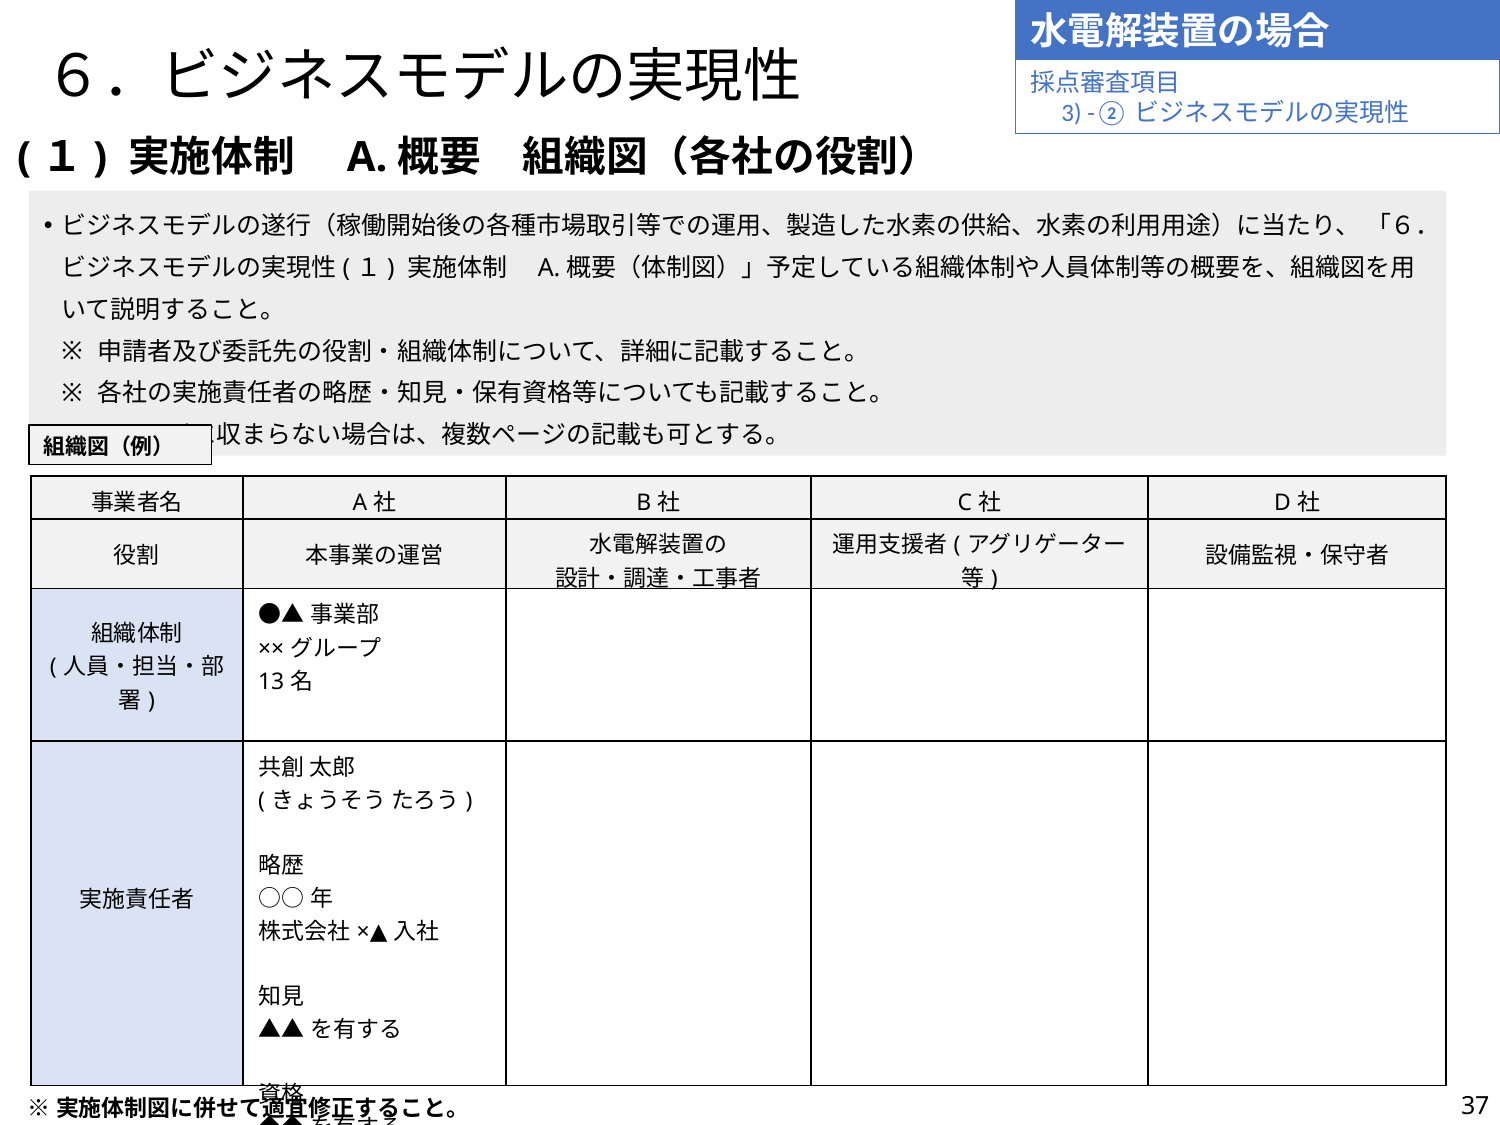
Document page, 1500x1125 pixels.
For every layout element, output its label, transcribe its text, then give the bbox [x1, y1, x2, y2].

table_cell 組織体制 (人員・担当・部署) [32, 589, 242, 740]
table_cell ●▲事業部 ××グループ 13名 [244, 589, 505, 740]
text_box 組織図（例） [29, 425, 212, 465]
table_cell [1149, 589, 1445, 740]
table_cell [507, 742, 810, 1085]
table_header 事業者名 [32, 477, 242, 518]
table_cell 共創 太郎 (きょうそう たろう) 略歴 ○○年 株式会社×▲入社 知見 ▲▲を有する 資格 ◆◆を有する [244, 742, 505, 1085]
text_box (１) 実施体制 A.概要 組織図（各社の役割） [2, 122, 956, 187]
text_box ※実施体制図に併せて適宜修正すること。 [12, 1086, 722, 1125]
text_box 採点審査項目 3) -②ビジネスモデルの実現性 [1015, 59, 1500, 134]
table_cell 役割 [32, 520, 242, 588]
table_cell [812, 742, 1147, 1085]
text_box 水電解装置の場合 [1015, 0, 1500, 59]
table_cell [812, 589, 1147, 740]
table_cell [1149, 742, 1445, 1085]
table_cell 本事業の運営 [244, 520, 505, 588]
text_box ビジネスモデルの遂行（稼働開始後の各種市場取引等での運用、製造した水素の供給、水素の利用用途）に当たり、 「６．ビジネスモデルの実現性(１) 実施体制 A.概要（体制図）」予定している組織体制や人員体制等の概要を、組織図を用いて説明すること。 申請者及び委託先の役割・組織体制について、詳細に記載すること。 各社の実施責任者の略歴・知見・保有資格等についても記載すること。 1ページに収まらない場合は、複数ページの記載も可とする。 [29, 190, 1447, 456]
table_cell 設備監視・保守者 [1149, 520, 1445, 588]
table_header B社 [507, 477, 810, 518]
table_header D社 [1149, 477, 1445, 518]
table_cell 運用支援者(アグリゲーター等) [812, 520, 1147, 588]
table_header C社 [812, 477, 1147, 518]
table_cell 実施責任者 [32, 742, 242, 1085]
table_header A社 [244, 477, 505, 518]
table_cell 水電解装置の 設計・調達・工事者 [507, 520, 810, 588]
table_cell [507, 589, 810, 740]
title ６．ビジネスモデルの実現性 [29, 33, 1015, 122]
